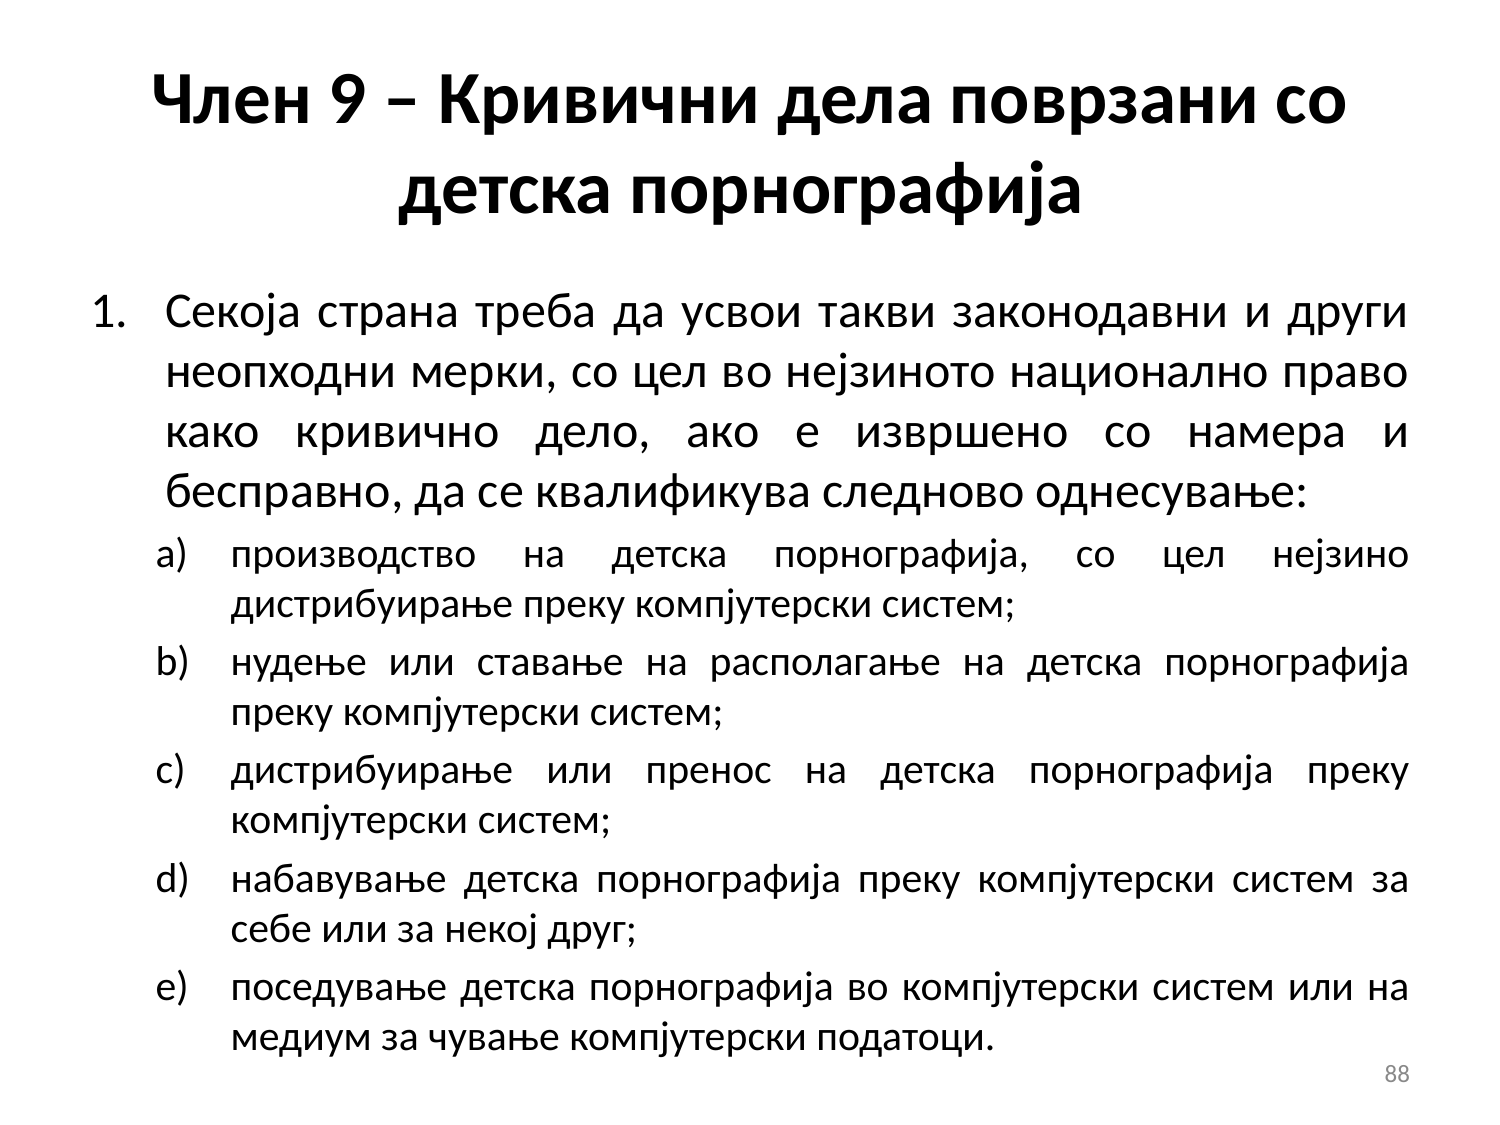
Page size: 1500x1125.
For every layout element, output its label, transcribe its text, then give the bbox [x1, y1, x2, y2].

slide_number 88 [1074, 1042, 1425, 1103]
list Секоја страна треба да усвои такви законодавни и други неопходни мерки, со цел во нејзиното национално право како кривично дело, ако е извршено со намера и бесправно, да се квалификува следново однесување: производство на детска порнографија, со цел нејзино дистрибуирање преку компјутерски систем; нудење или ставање на располагање на детска порнографија преку компјутерски систем; дистрибуирање или пренос на детска порнографија преку компјутерски систем; набавување детска порнографија преку компјутерски систем за себе или за некој друг; поседување детска порнографија во компјутерски систем или на медиум за чување компјутерски податоци. [75, 269, 1425, 988]
title Член 9 – Кривични дела поврзани со детска порнографија [75, 45, 1425, 233]
